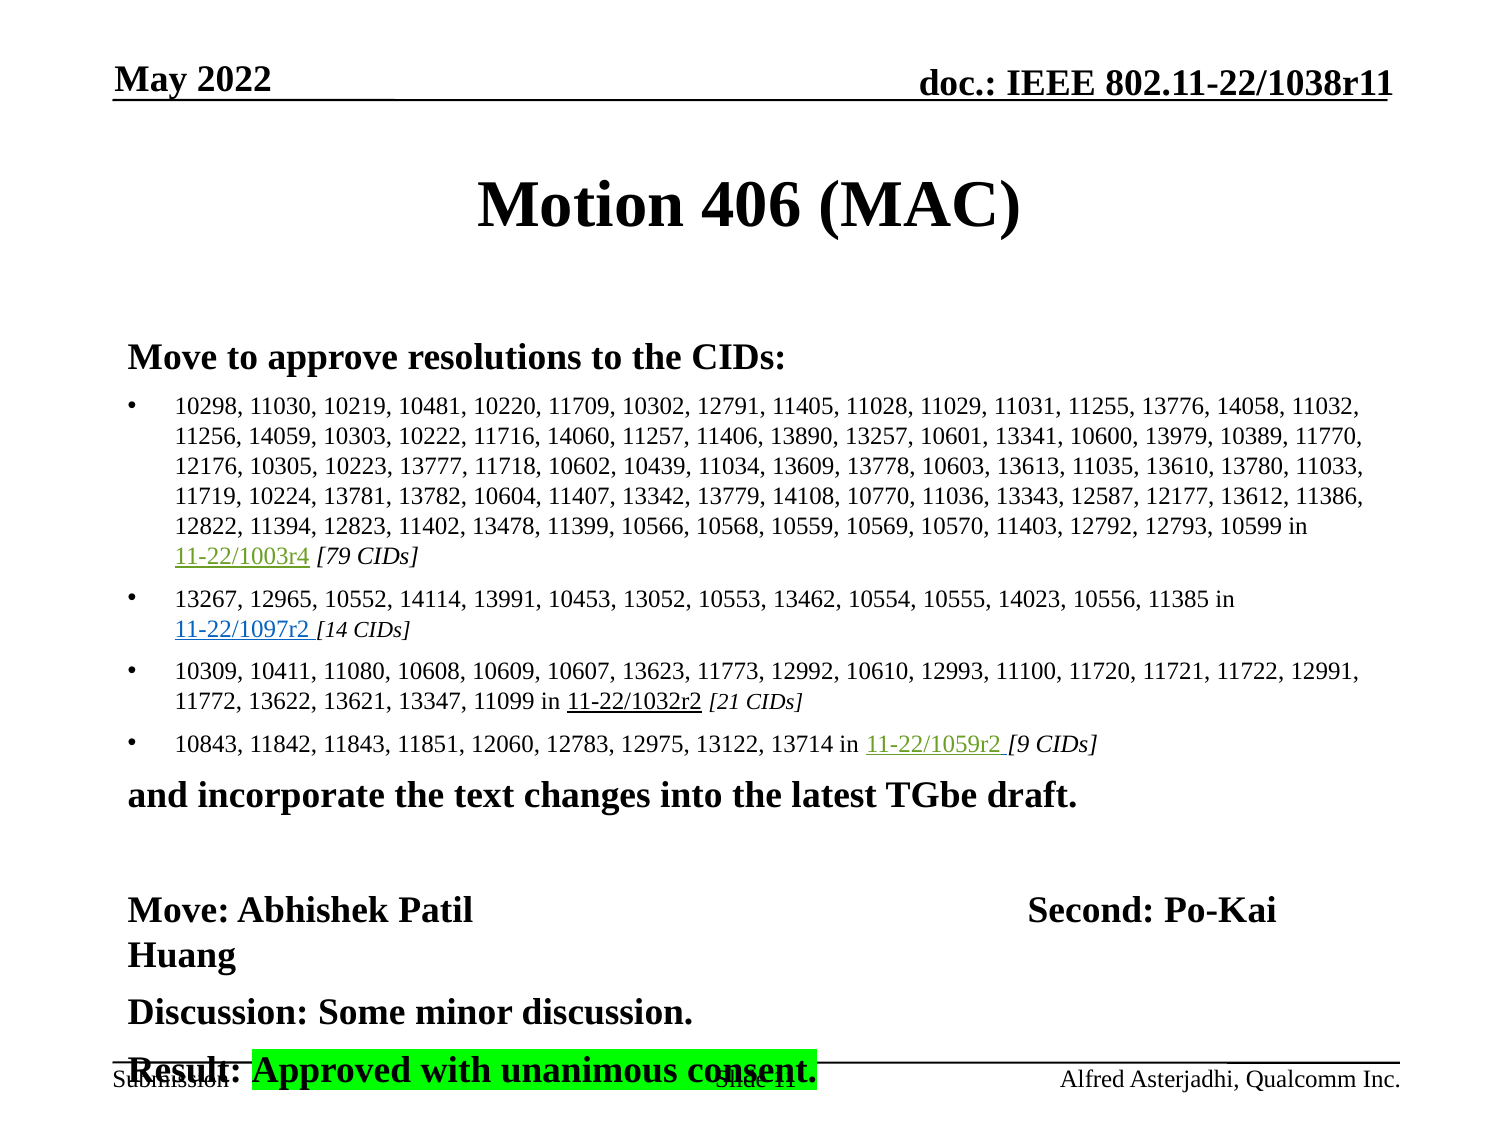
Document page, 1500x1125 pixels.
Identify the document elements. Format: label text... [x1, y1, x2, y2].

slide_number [114, 54, 423, 100]
slide_number Slide 11 [712, 1061, 800, 1123]
title Motion 406 (MAC) [112, 112, 1388, 288]
list Move to approve resolutions to the CIDs: 10298, 11030, 10219, 10481, 10220, 11709, 10302, 12791, 11405, 11028, 11029, 11031, 11255, 13776, 14058, 11032, 11256, 14059, 10303, 10222, 11716, 14060, 11257, 11406, 13890, 13257, 10601, 13341, 10600, 13979, 10389, 11770, 12176, 10305, 10223, 13777, 11718, 10602, 10439, 11034, 13609, 13778, 10603, 13613, 11035, 13610, 13780, 11033, 11719, 10224, 13781, 13782, 10604, 11407, 13342, 13779, 14108, 10770, 11036, 13343, 12587, 12177, 13612, 11386, 12822, 11394, 12823, 11402, 13478, 11399, 10566, 10568, 10559, 10569, 10570, 11403, 12792, 12793, 10599 in 11-22/1003r4 [79 CIDs] 13267, 12965, 10552, 14114, 13991, 10453, 13052, 10553, 13462, 10554, 10555, 14023, 10556, 11385 in 11-22/1097r2 [14 CIDs] 10309, 10411, 11080, 10608, 10609, 10607, 13623, 11773, 12992, 10610, 12993, 11100, 11720, 11721, 11722, 12991, 11772, 13622, 13621, 13347, 11099 in 11-22/1032r2 [21 CIDs] 10843, 11842, 11843, 11851, 12060, 12783, 12975, 13122, 13714 in 11-22/1059r2 [9 CIDs] and incorporate the text changes into the latest TGbe draft. Move: Abhishek Patil Second: Po-Kai Huang Discussion: Some minor discussion. Result: Approved with unanimous consent. [112, 324, 1388, 1063]
footer Alfred Asterjadhi, Qualcomm Inc. [878, 1061, 1402, 1093]
